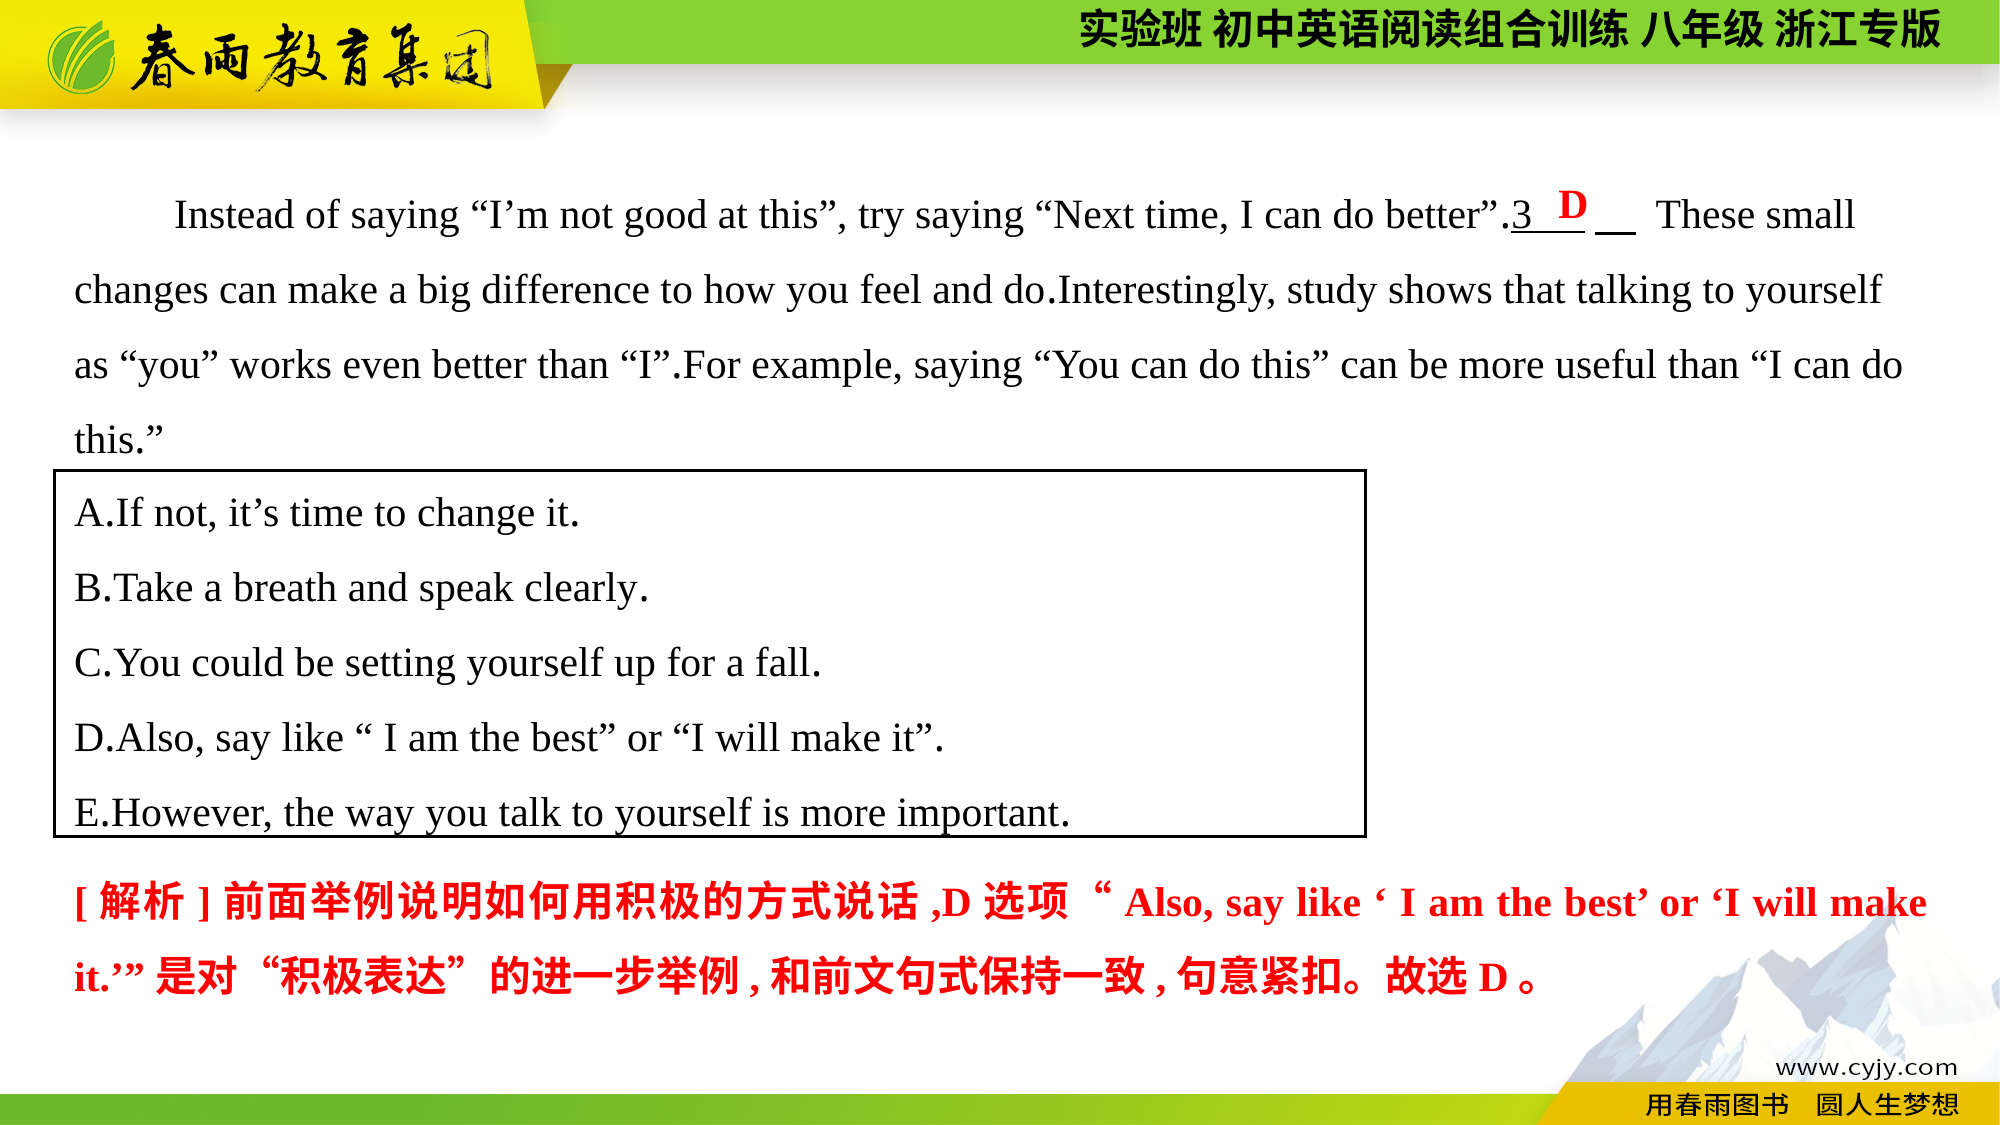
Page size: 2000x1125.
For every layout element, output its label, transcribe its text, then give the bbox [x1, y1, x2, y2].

text_box [解析]前面举例说明如何用积极的方式说话,D选项“Also, say like ‘ I am the best’ or ‘I will make it.’”是对“积极表达”的进一步举例,和前文句式保持一致,句意紧扣。故选D。 [59, 842, 1944, 1008]
picture [0, 0, 2000, 1125]
text_box A.If not, it’s time to change it. B.Take a breath and speak clearly. C.You could be setting yourself up for a fall. D.Also, say like “ I am the best” or “I will make it”. E.However, the way you talk to yourself is more important. [59, 452, 1944, 842]
list Instead of saying “I’m not good at this”, try saying “Next time, I can do better”.3 These small changes can make a big difference to how you feel and do.Interestingly, study shows that talking to yourself as “you” works even better than “I”.For example, saying “You can do this” can be more useful than “I can do this.” [59, 154, 1944, 452]
text_box D [1543, 169, 1604, 234]
text_box [54, 470, 1366, 837]
